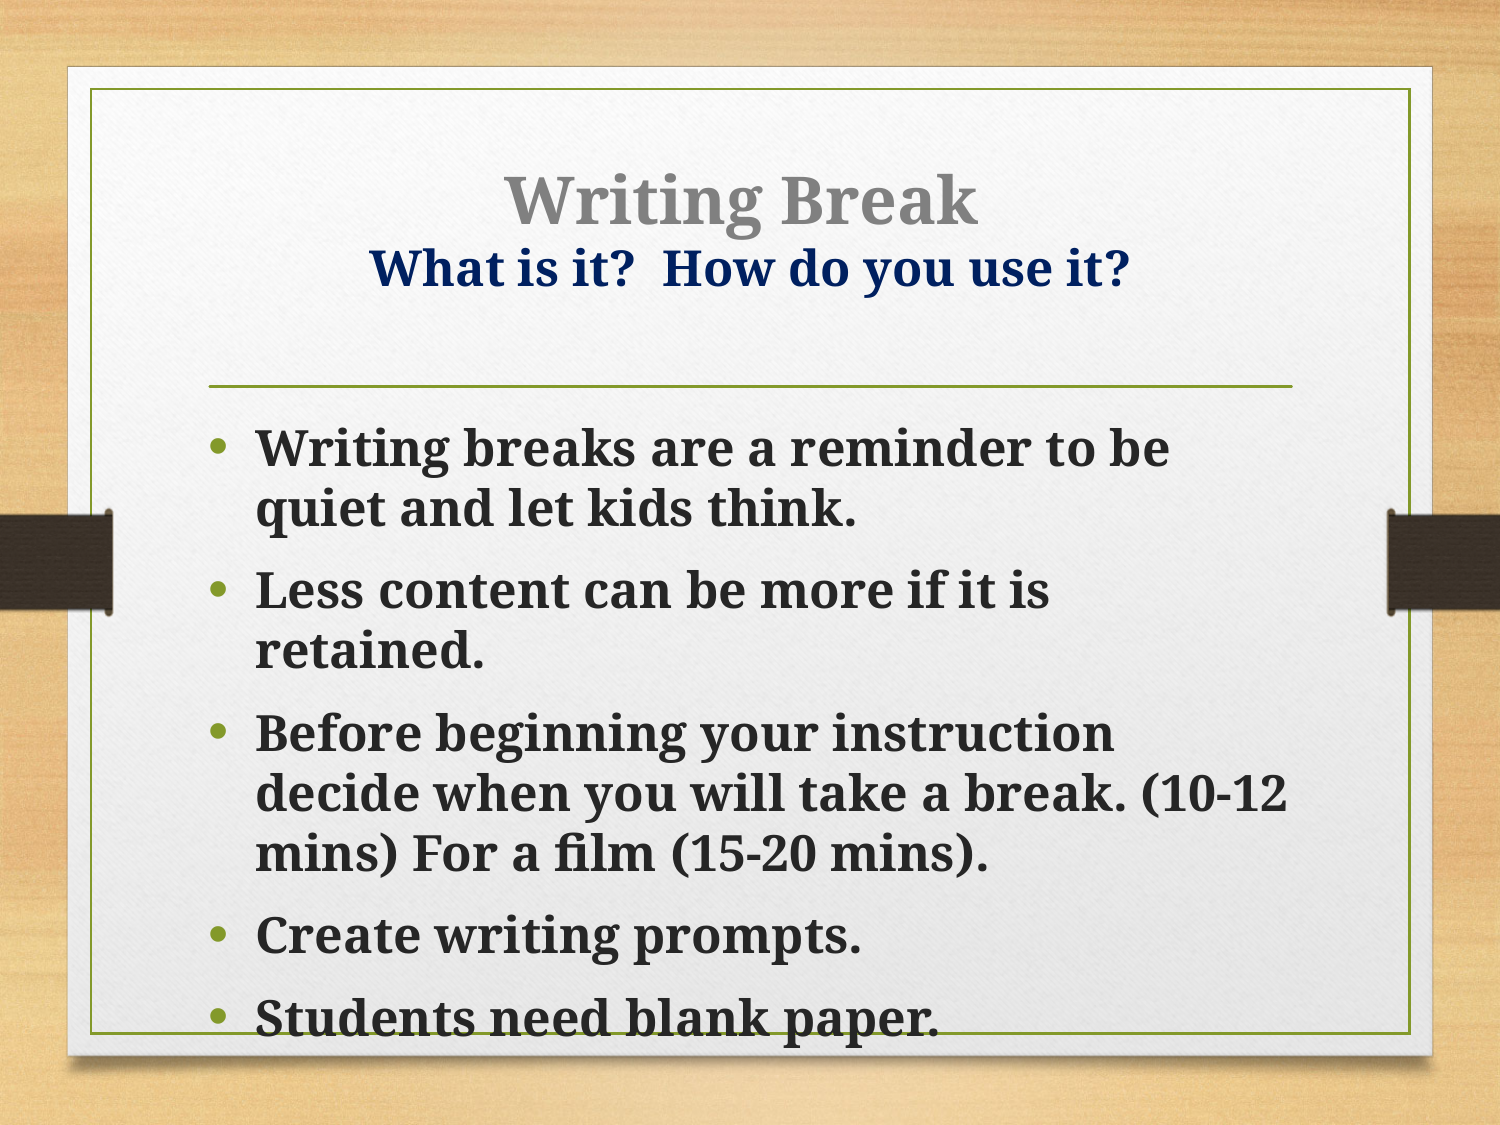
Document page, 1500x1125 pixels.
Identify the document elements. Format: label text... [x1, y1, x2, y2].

list [952, 399, 1500, 1025]
title Writing Break What is it? How do you use it? [193, 150, 1309, 365]
picture [0, 0, 1500, 1125]
list Writing breaks are a reminder to be quiet and let kids think. Less content can be more if it is retained. Before beginning your instruction decide when you will take a break. (10-12 mins) For a film (15-20 mins). Create writing prompts. Students need blank paper. [193, 408, 952, 974]
